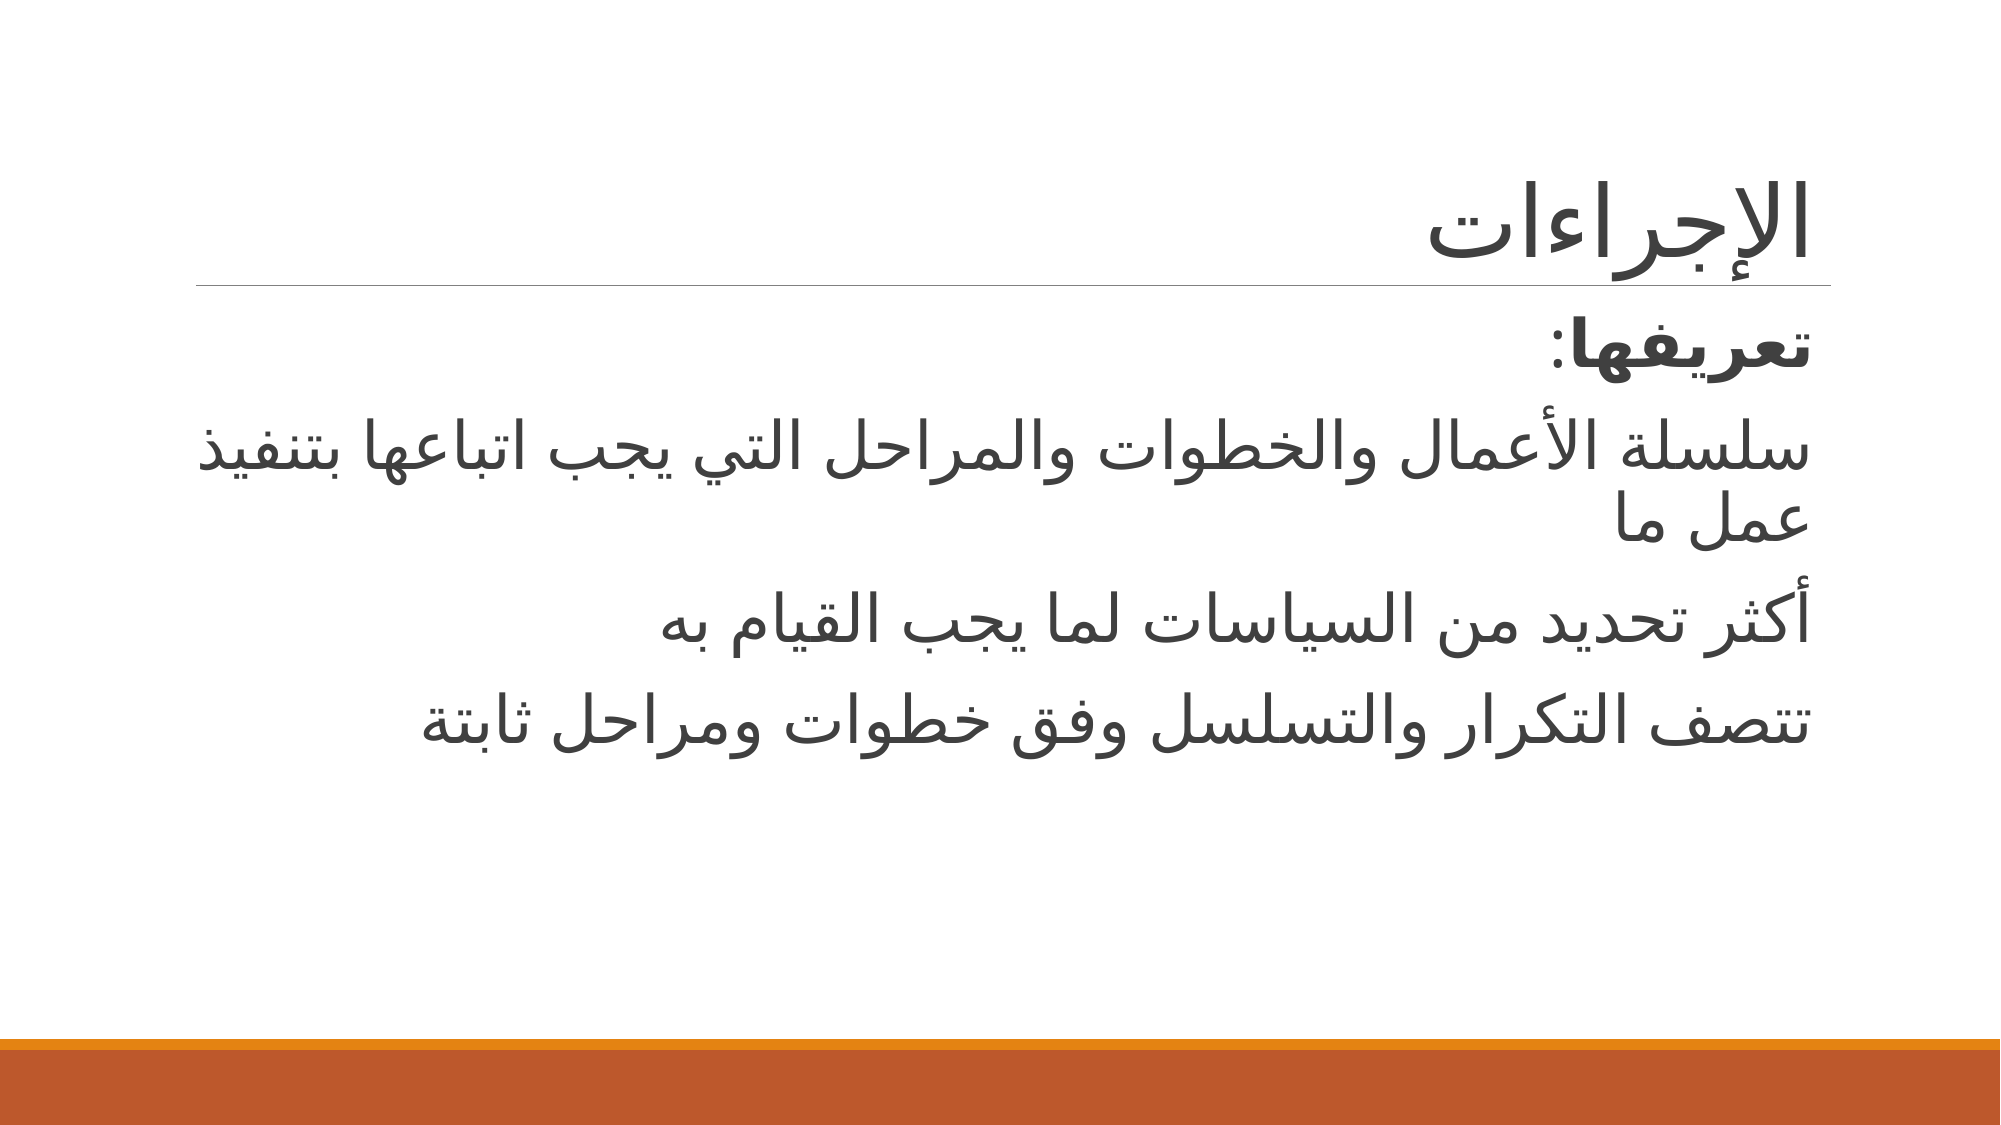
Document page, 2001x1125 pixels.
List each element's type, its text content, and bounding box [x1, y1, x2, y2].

title الإجراءات [180, 47, 1830, 285]
list تعريفها: سلسلة الأعمال والخطوات والمراحل التي يجب اتباعها بتنفيذ عمل ما أكثر تحديد من السياسات لما يجب القيام به تتصف التكرار والتسلسل وفق خطوات ومراحل ثابتة [180, 302, 1830, 963]
